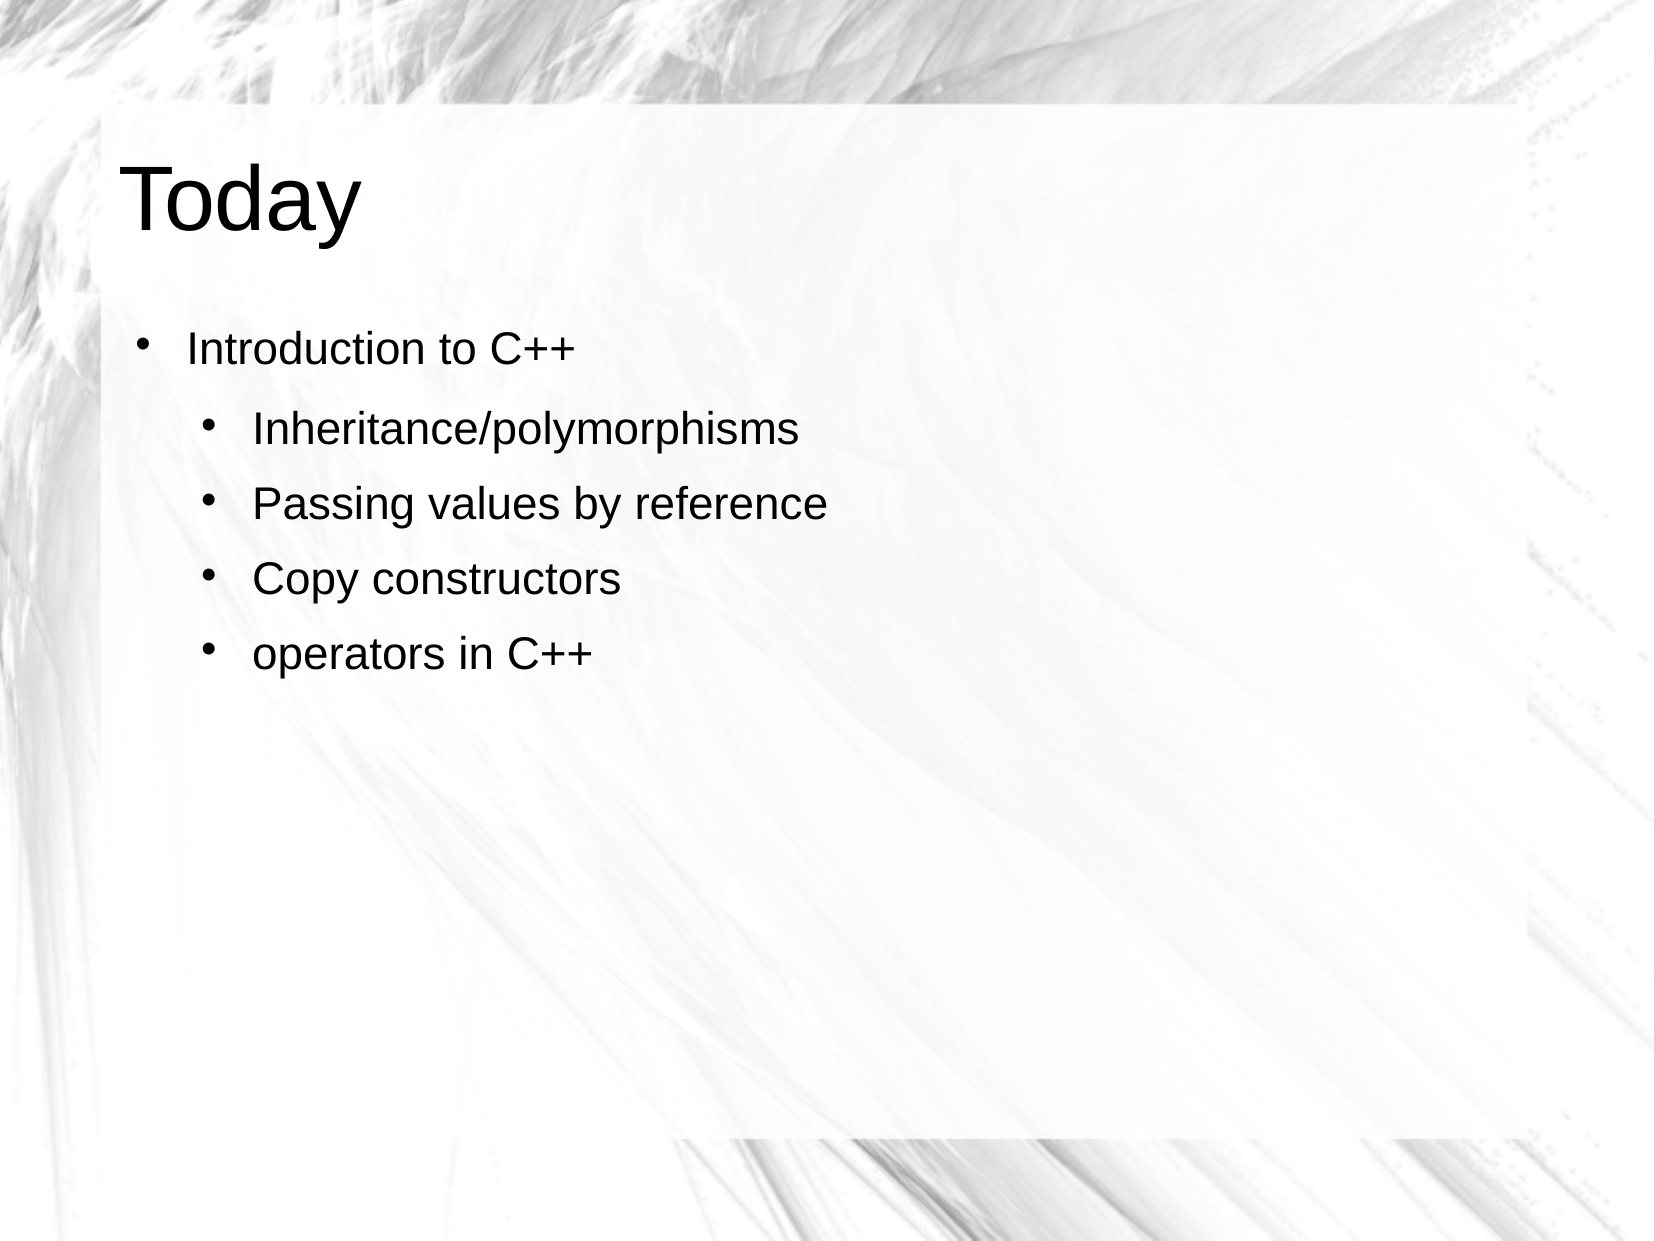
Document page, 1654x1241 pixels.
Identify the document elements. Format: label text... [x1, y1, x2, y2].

list Introduction to C++ Inheritance/polymorphisms Passing values by reference Copy constructors operators in C++ [118, 319, 1571, 1109]
picture [0, 0, 1654, 1241]
title Today [118, 93, 1506, 299]
